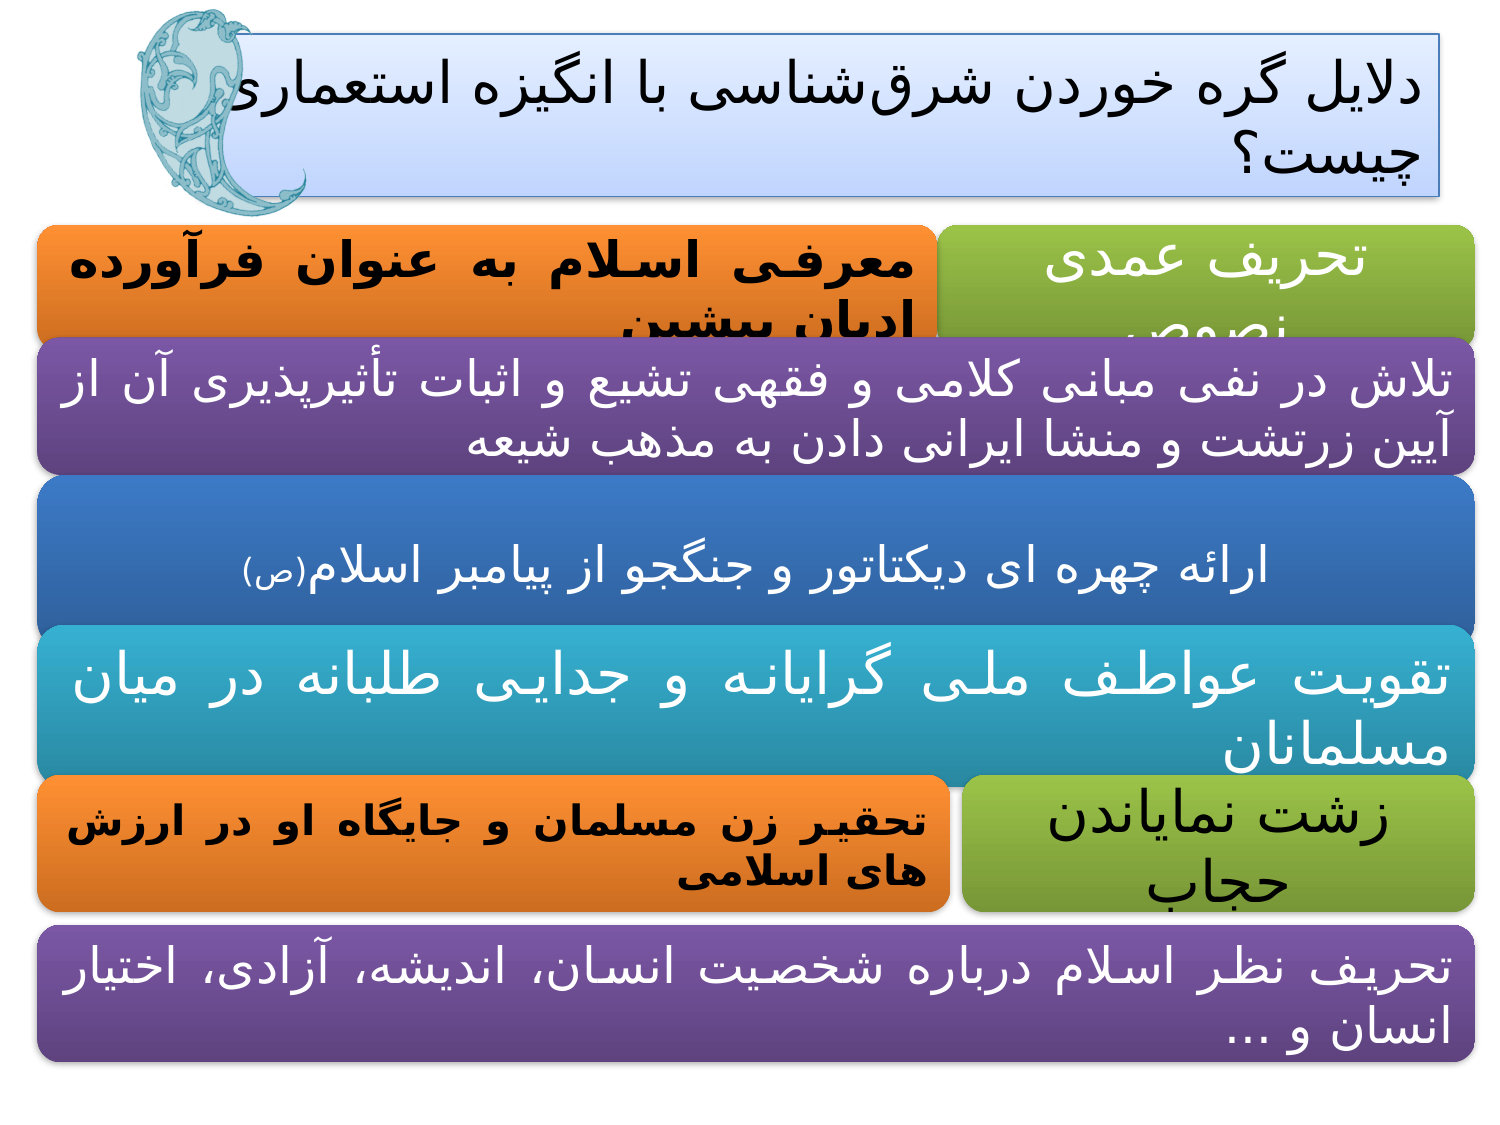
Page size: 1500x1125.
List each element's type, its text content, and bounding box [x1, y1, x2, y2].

text_box تحقیر زن مسلمان و جایگاه او در ارزش های اسلامی [37, 774, 950, 913]
text_box تحریف نظر اسلام درباره شخصیت انسان، اندیشه، آزادی، اختیار انسان و ... [37, 924, 1475, 1063]
text_box زشت نمایاندن حجاب [962, 774, 1475, 913]
text_box ارائه چهره ای دیکتاتور و جنگجو از پیامبر اسلام(ص) [37, 474, 1475, 634]
text_box تلاش در نفی مبانی کلامی و فقهی تشیع و اثبات تأثیرپذیری آن از آیین زرتشت و منشا ایرانی دادن به مذهب شیعه [37, 337, 1475, 475]
text_box تحریف عمدی نصوص [940, 224, 1475, 343]
text_box دلايل گره خوردن شرق‌شناسی با انگیزه استعماری چيست؟ [293, 33, 1440, 197]
text_box تقویت عواطف ملی گرایانه و جدایی طلبانه در میان مسلمانان [37, 624, 1475, 788]
text_box معرفی اسلام به عنوان فرآورده ادیان پیشین [37, 224, 938, 342]
picture [140, 8, 290, 232]
